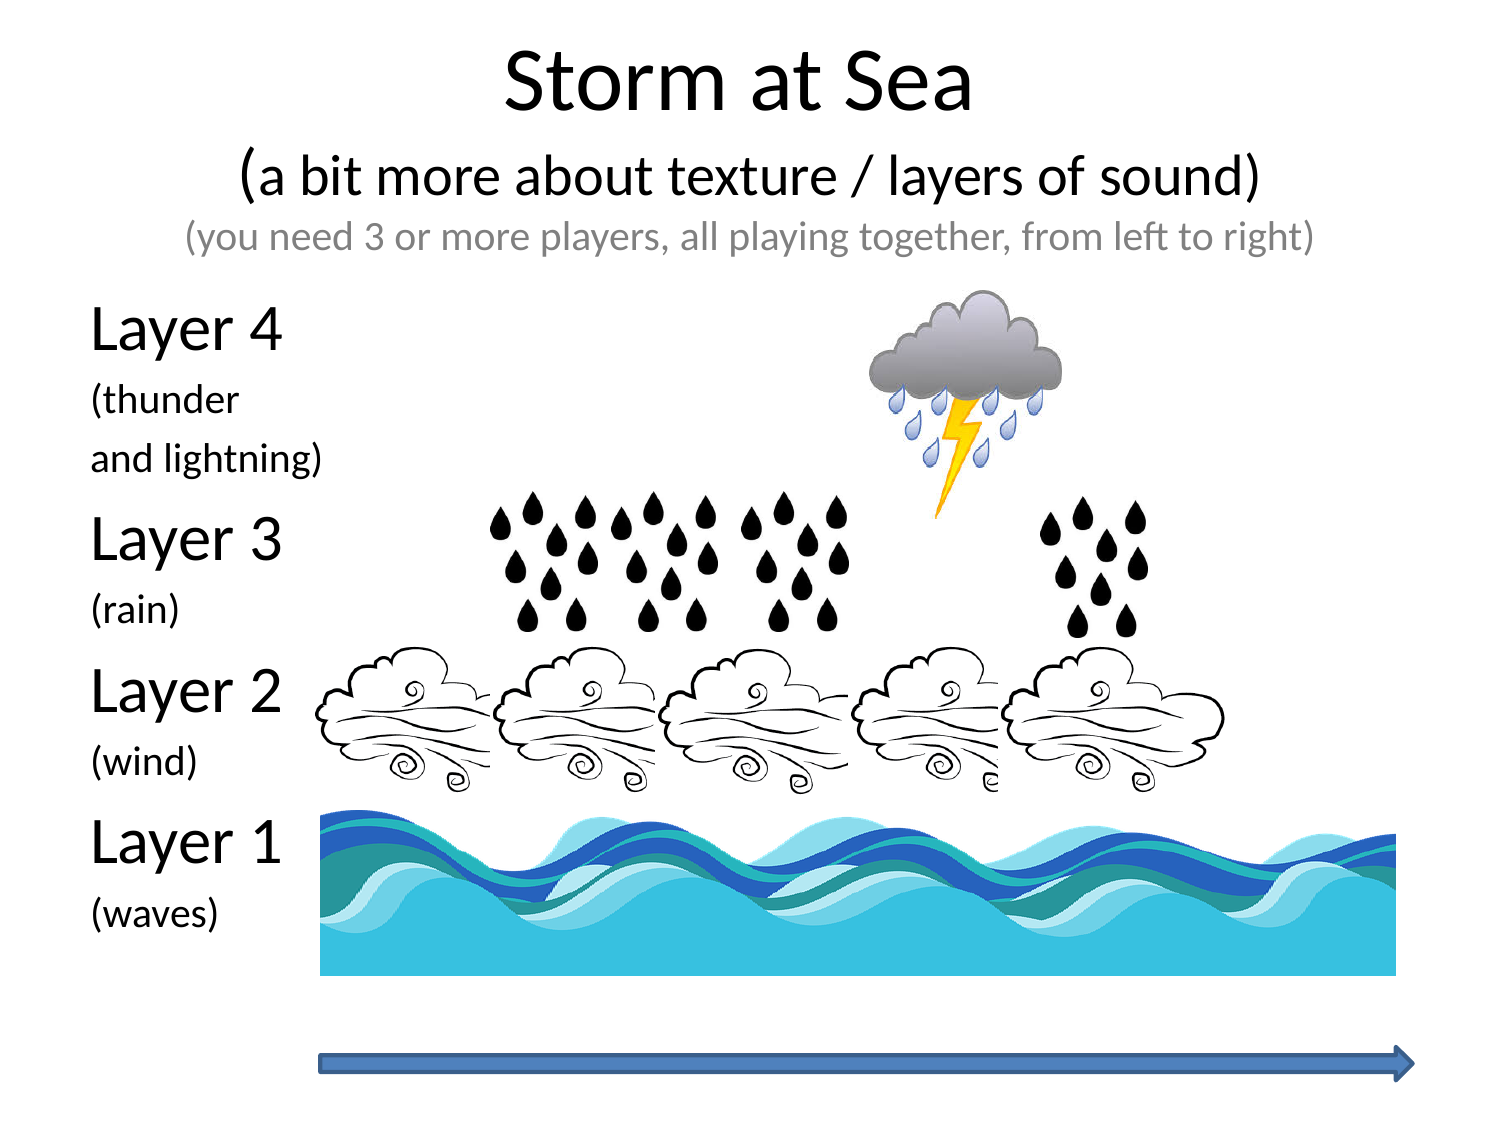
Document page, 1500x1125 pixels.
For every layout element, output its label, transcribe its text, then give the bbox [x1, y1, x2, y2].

list Layer 4 (thunder and lightning) Layer 3 (rain) Layer 2 (wind) Layer 1 (waves) [75, 276, 1425, 1019]
picture [489, 491, 598, 632]
title Storm at Sea (a bit more about texture / layers of sound) (you need 3 or more players, all playing together, from left to right) [75, 45, 1425, 233]
picture [312, 644, 1227, 797]
text_box [318, 1044, 1415, 1083]
picture [741, 491, 849, 632]
picture [320, 810, 1396, 976]
picture [610, 491, 719, 632]
picture [869, 290, 1149, 638]
